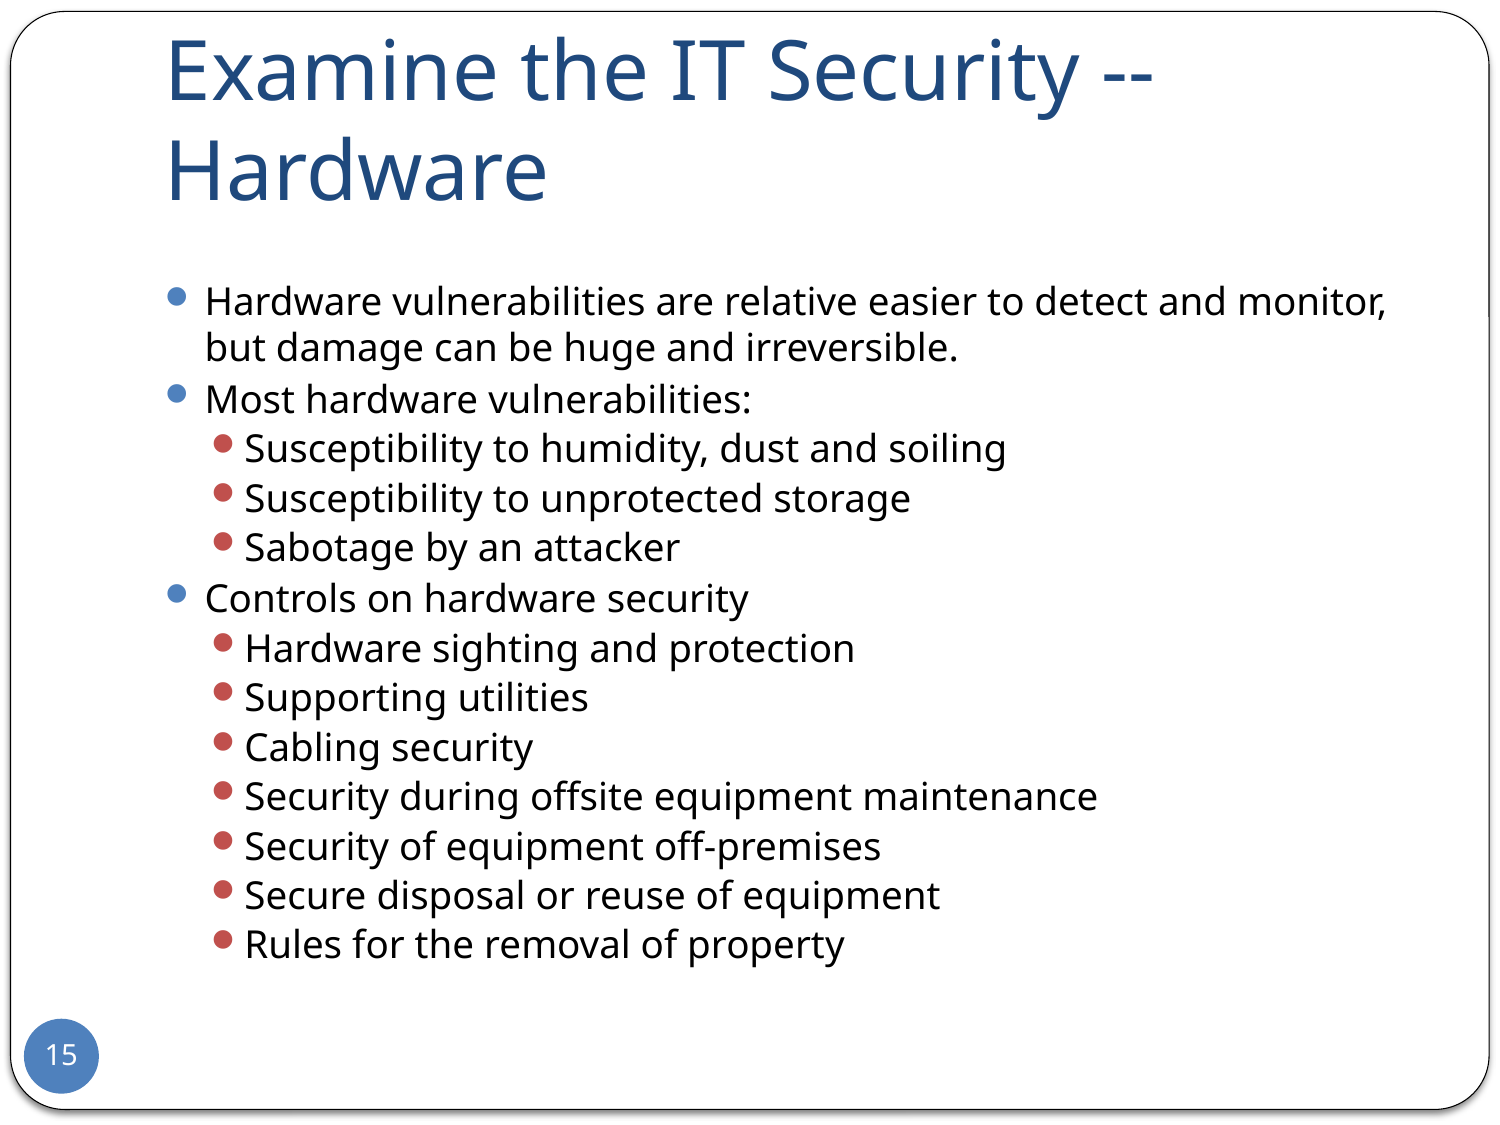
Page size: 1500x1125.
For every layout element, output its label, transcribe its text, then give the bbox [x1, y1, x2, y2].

slide_number 15 [23, 1018, 99, 1094]
title Examine the IT Security --Hardware [150, 45, 1425, 233]
list Hardware vulnerabilities are relative easier to detect and monitor, but damage can be huge and irreversible. Most hardware vulnerabilities: Susceptibility to humidity, dust and soiling Susceptibility to unprotected storage Sabotage by an attacker Controls on hardware security Hardware sighting and protection Supporting utilities Cabling security Security during offsite equipment maintenance Security of equipment off-premises Secure disposal or reuse of equipment Rules for the removal of property [150, 237, 1425, 988]
